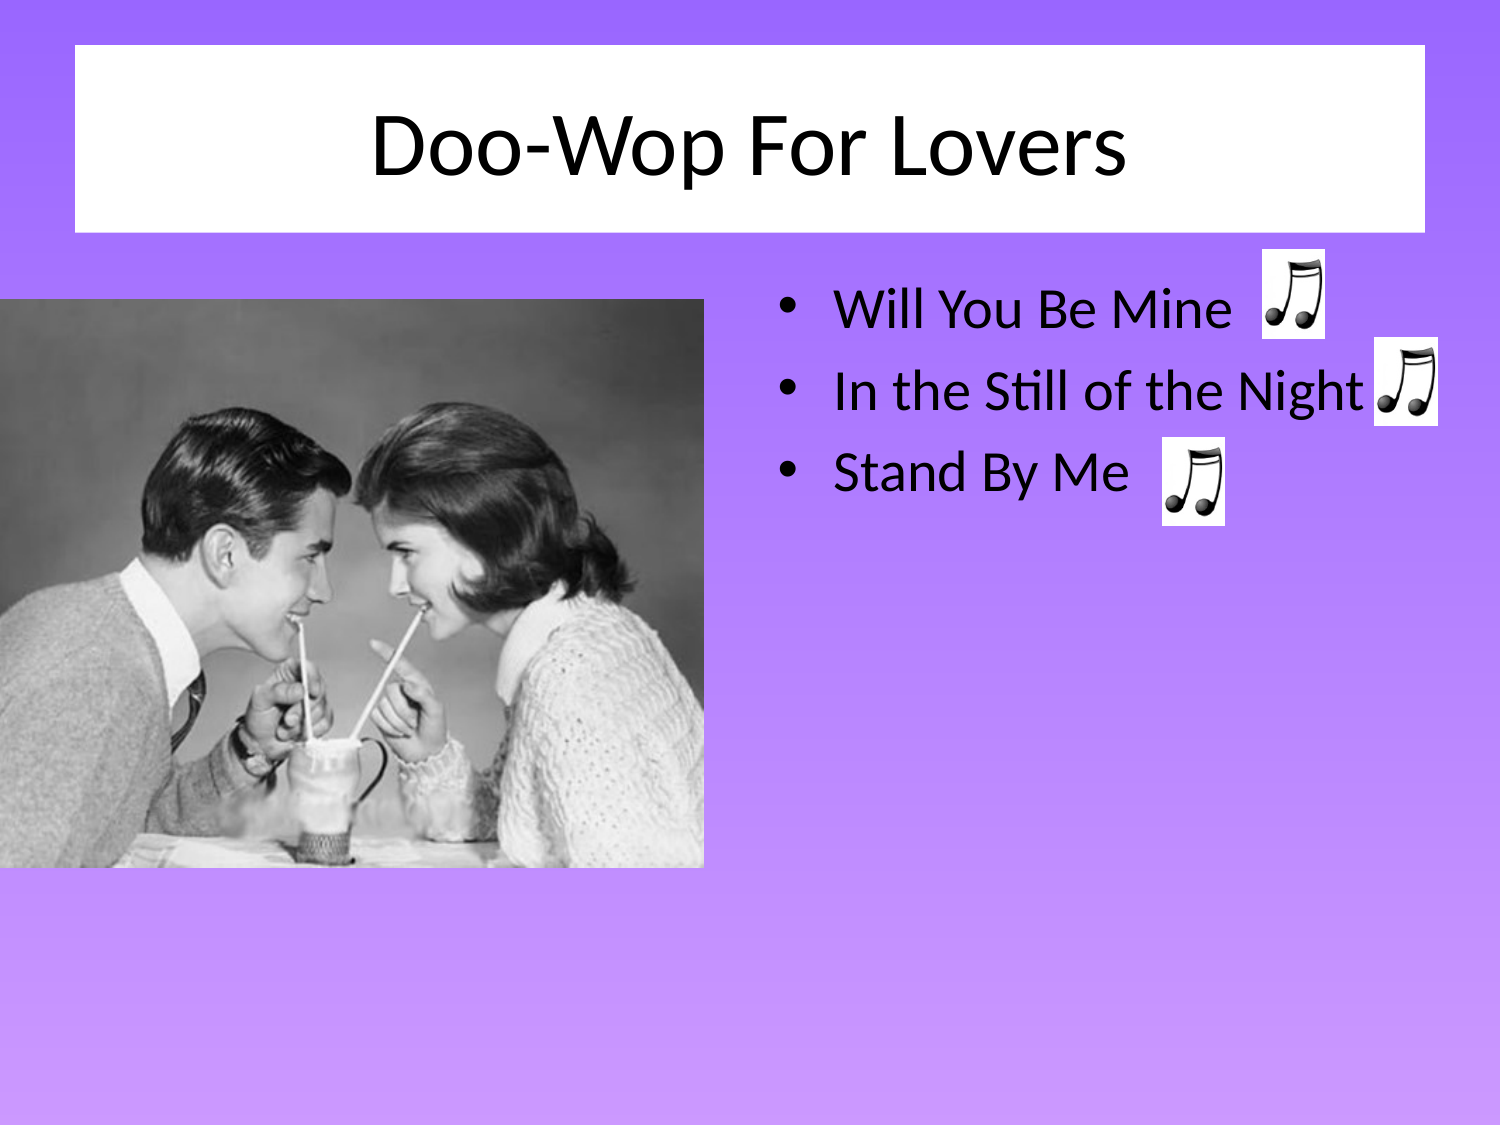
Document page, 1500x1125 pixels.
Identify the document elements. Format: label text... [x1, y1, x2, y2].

title Doo-Wop For Lovers [75, 45, 1425, 233]
picture [0, 299, 704, 868]
picture [1262, 249, 1326, 339]
list Will You Be Mine In the Still of the Night Stand By Me [762, 262, 1425, 1005]
picture [1162, 437, 1226, 526]
picture [1374, 337, 1438, 426]
